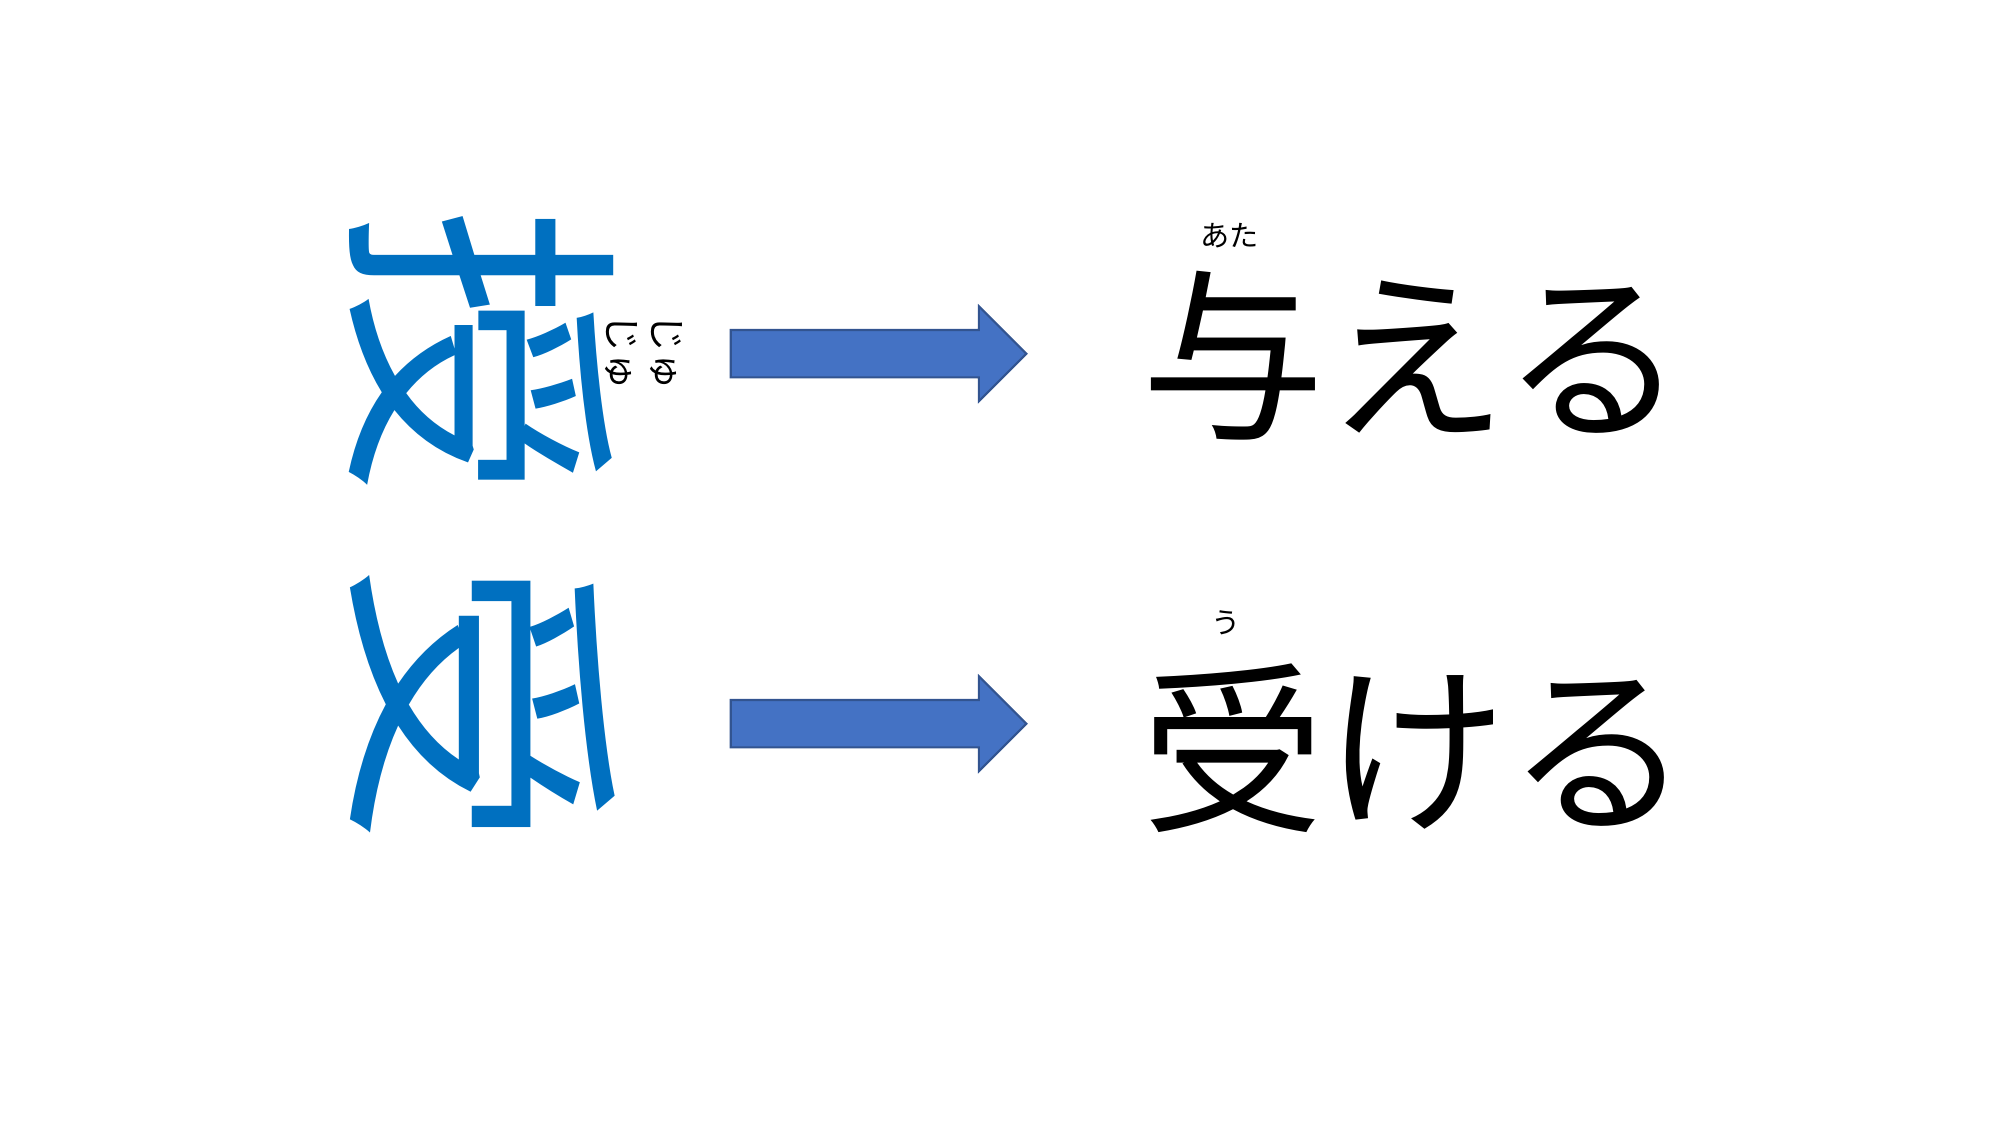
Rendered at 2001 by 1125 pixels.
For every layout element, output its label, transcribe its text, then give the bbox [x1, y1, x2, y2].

text_box 授 受 [288, 118, 667, 1007]
text_box 与える [1126, 235, 1817, 470]
text_box 受ける [1126, 627, 1772, 863]
text_box [729, 303, 1028, 404]
text_box じゅ じゅ [623, 300, 699, 1043]
text_box あた [1185, 209, 1437, 260]
text_box [729, 673, 1028, 774]
text_box う [1196, 597, 1448, 647]
